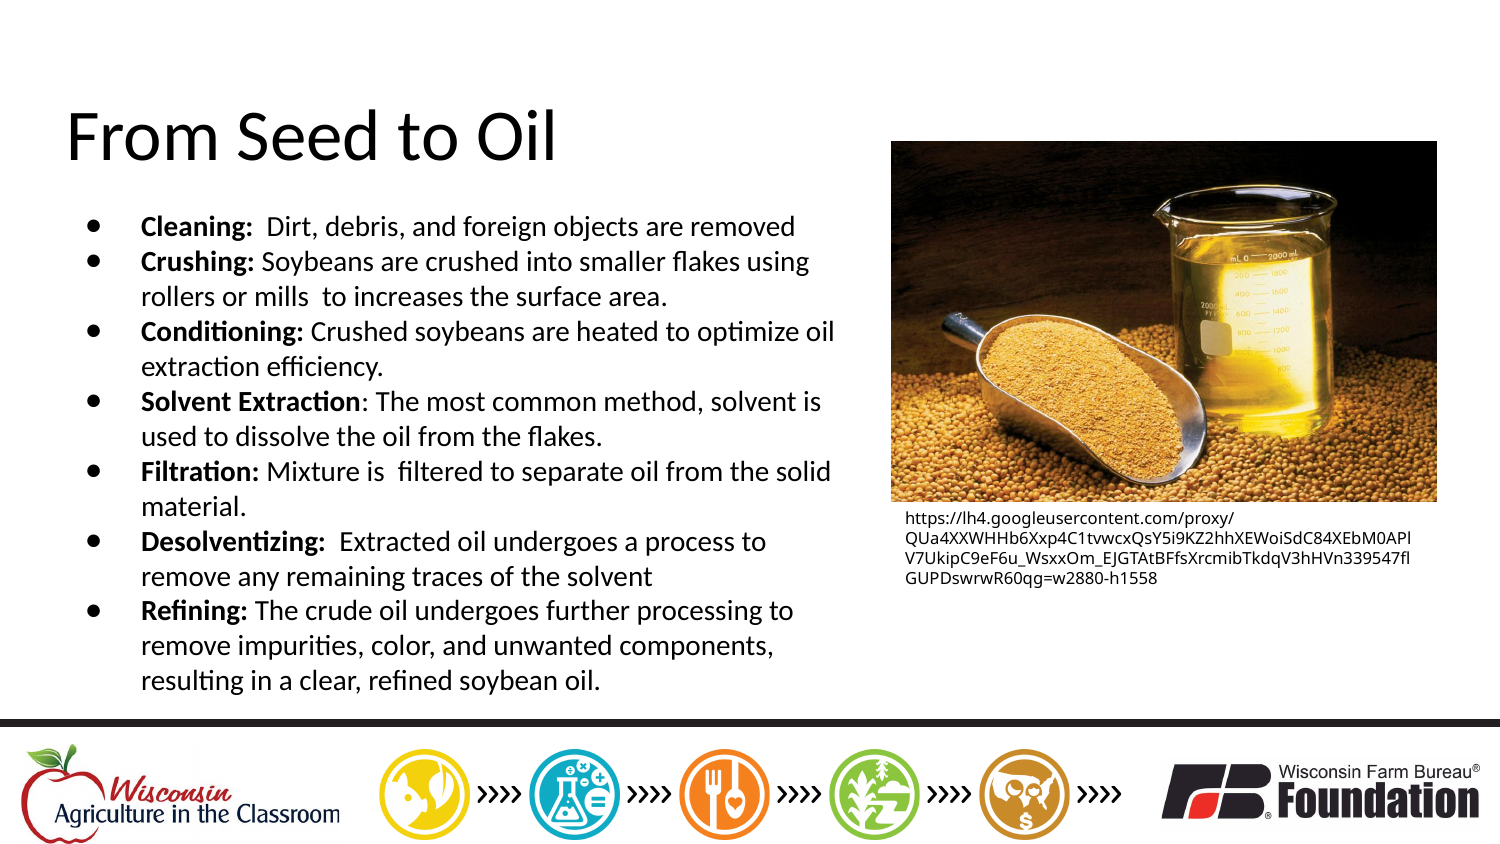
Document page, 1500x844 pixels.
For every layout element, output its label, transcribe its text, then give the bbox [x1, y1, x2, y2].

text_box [0, 718, 1500, 844]
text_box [889, 141, 1437, 565]
title From Seed to Oil [51, 72, 1449, 174]
list Cleaning: Dirt, debris, and foreign objects are removed Crushing: Soybeans are crushed into smaller flakes using rollers or mills to increases the surface area. Conditioning: Crushed soybeans are heated to optimize oil extraction efficiency. Solvent Extraction: The most common method, solvent is used to dissolve the oil from the flakes. Filtration: Mixture is filtered to separate oil from the solid material. Desolventizing: Extracted oil undergoes a process to remove any remaining traces of the solvent Refining: The crude oil undergoes further processing to remove impurities, color, and unwanted components, resulting in a clear, refined soybean oil. [51, 192, 865, 717]
